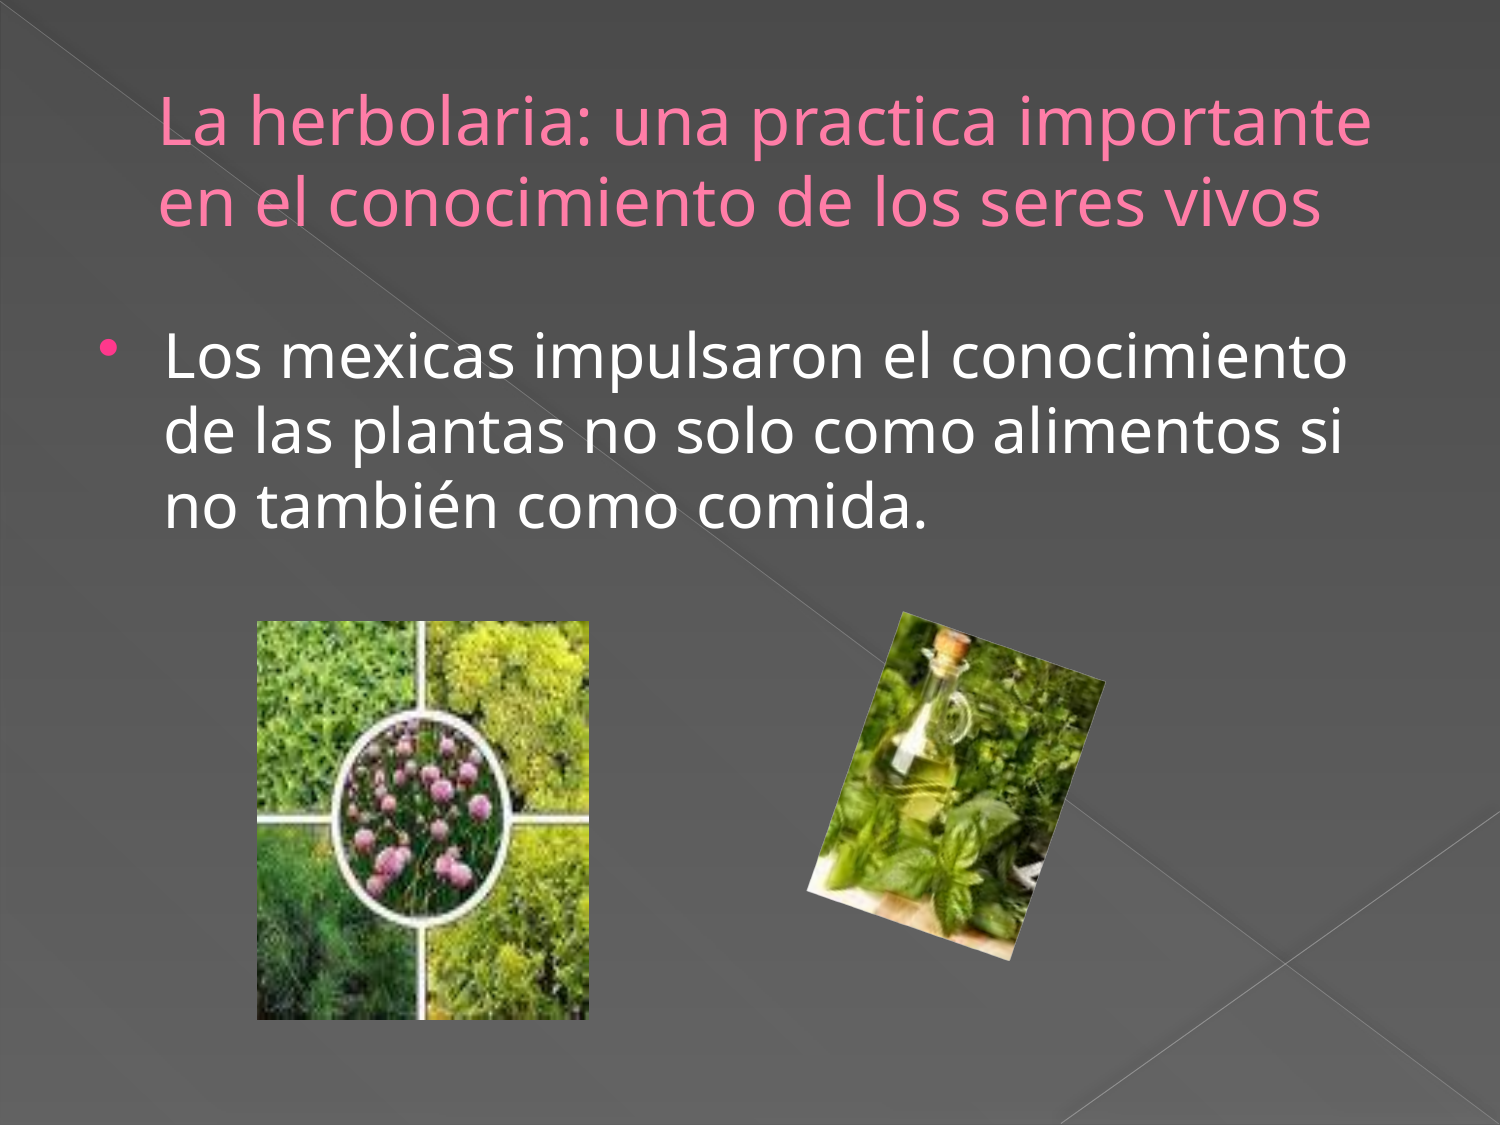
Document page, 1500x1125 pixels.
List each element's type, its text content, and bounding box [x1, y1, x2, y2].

picture [808, 613, 1105, 960]
list Los mexicas impulsaron el conocimiento de las plantas no solo como alimentos si no también como comida. [75, 308, 1425, 1059]
title La herbolaria: una practica importante en el conocimiento de los seres vivos [75, 43, 1425, 274]
picture [257, 620, 589, 1020]
